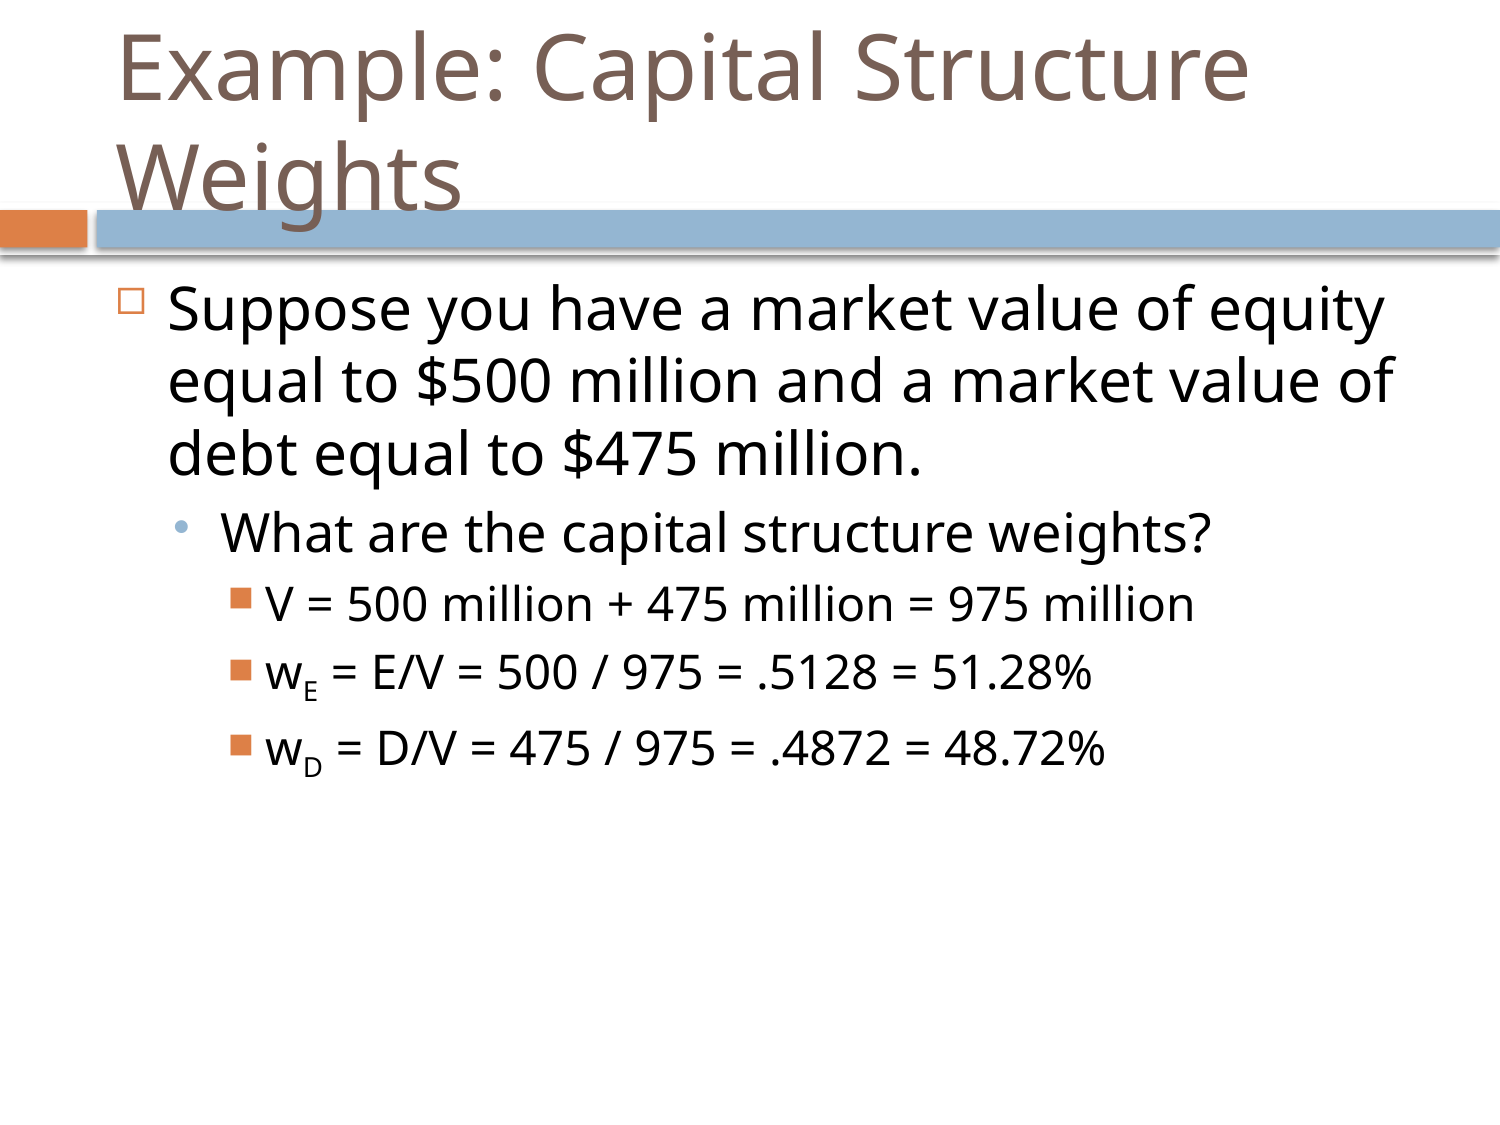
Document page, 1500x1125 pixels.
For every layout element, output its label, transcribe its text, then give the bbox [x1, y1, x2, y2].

list Suppose you have a market value of equity equal to $500 million and a market value of debt equal to $475 million. What are the capital structure weights? V = 500 million + 475 million = 975 million wE = E/V = 500 / 975 = .5128 = 51.28% wD = D/V = 475 / 975 = .4872 = 48.72% [100, 262, 1438, 1000]
title Example: Capital Structure Weights [100, 37, 1438, 200]
